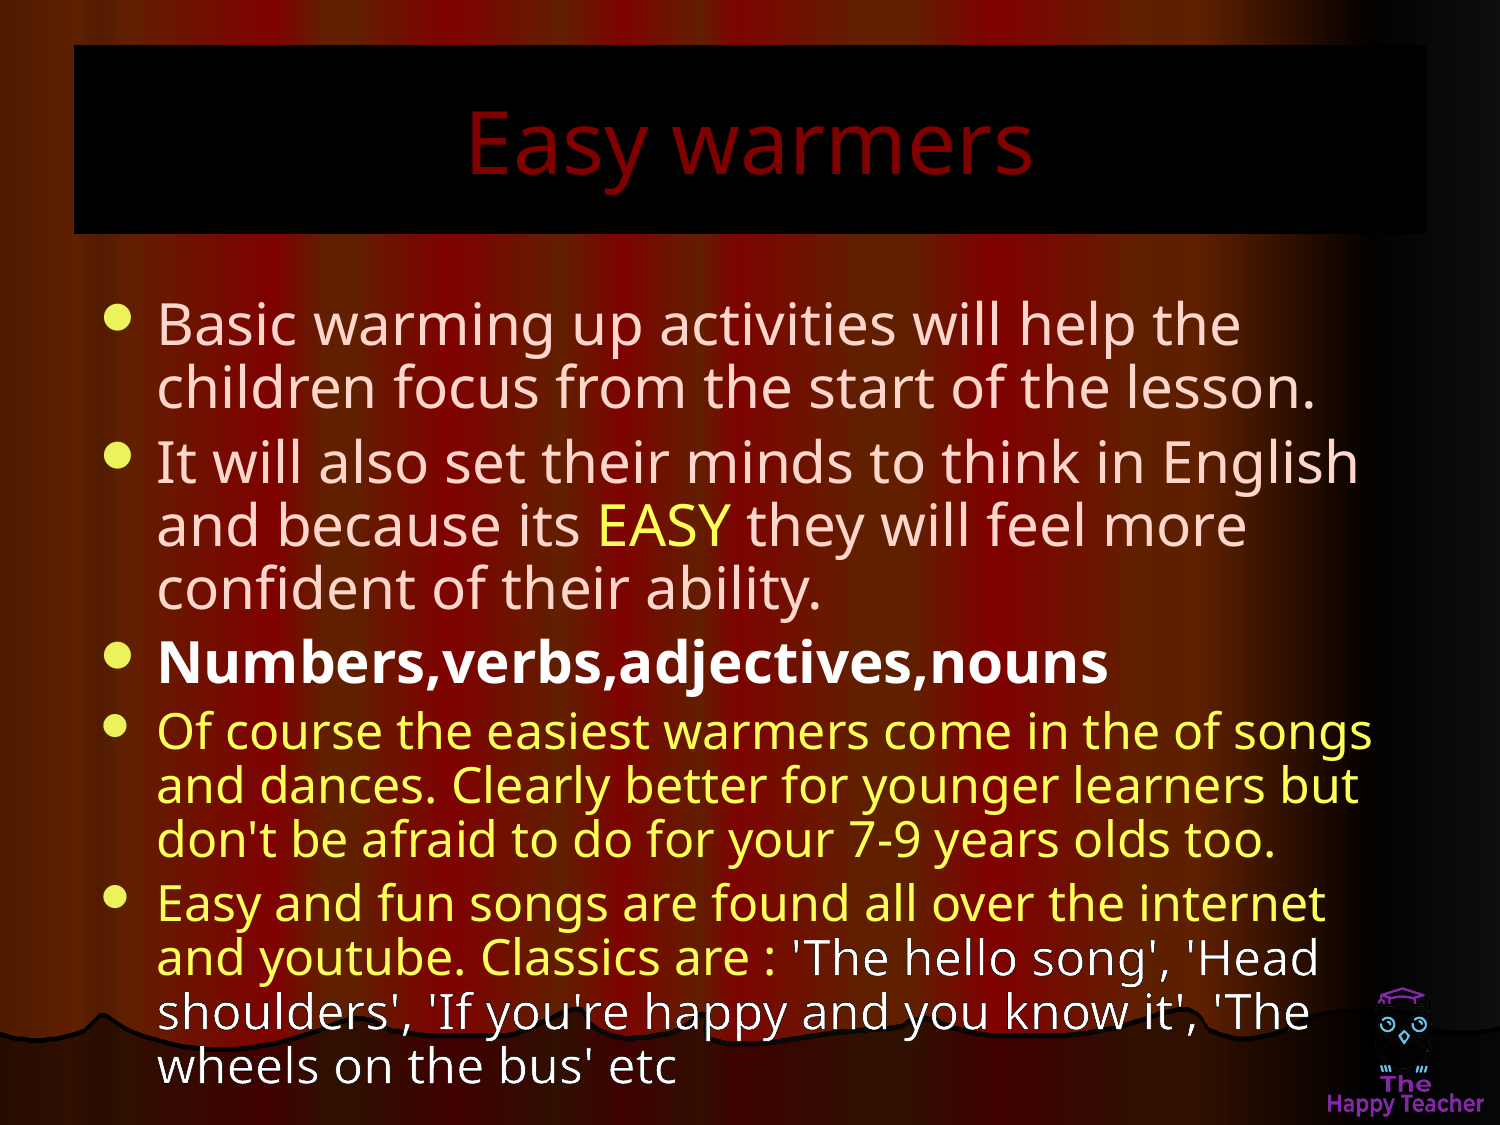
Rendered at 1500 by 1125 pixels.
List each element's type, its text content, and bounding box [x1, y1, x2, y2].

list Basic warming up activities will help the children focus from the start of the lesson. It will also set their minds to think in English and because its EASY they will feel more confident of their ability. Numbers,verbs,adjectives,nouns Of course the easiest warmers come in the of songs and dances. Clearly better for younger learners but don't be afraid to do for your 7-9 years olds too. Easy and fun songs are found all over the internet and youtube. Classics are : 'The hello song', 'Head shoulders', 'If you're happy and you know it', 'The wheels on the bus' etc [85, 287, 1436, 1032]
title Easy warmers [74, 45, 1426, 234]
picture [1328, 987, 1484, 1117]
